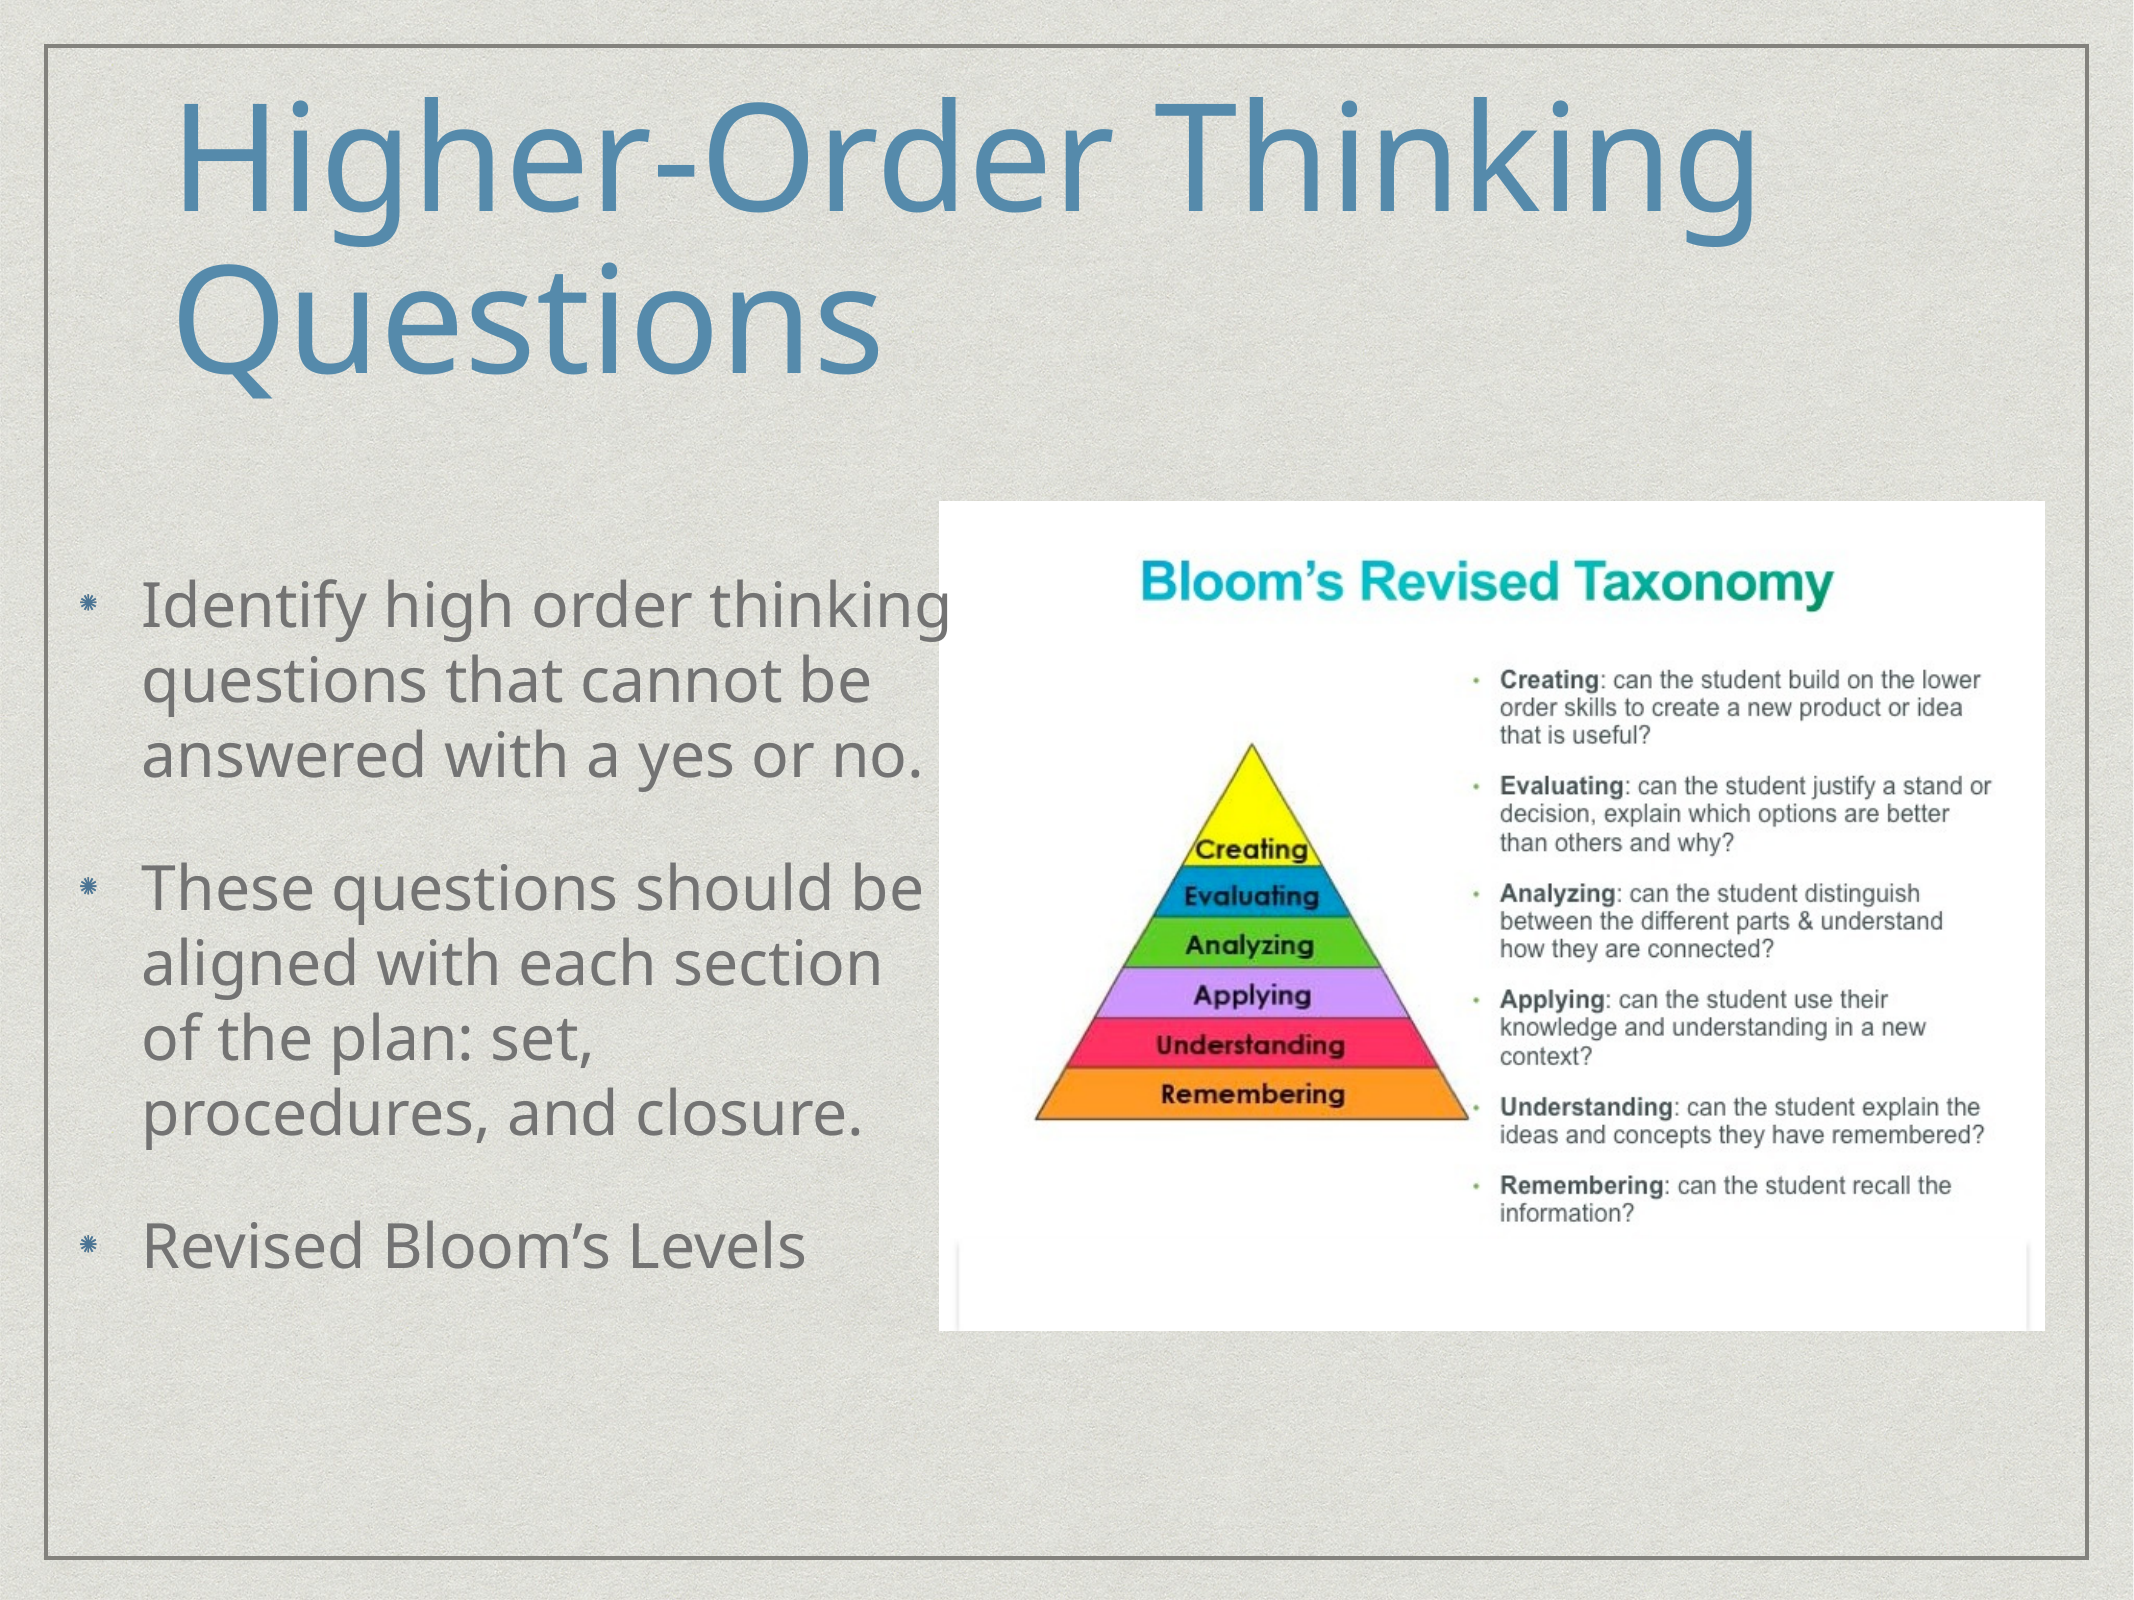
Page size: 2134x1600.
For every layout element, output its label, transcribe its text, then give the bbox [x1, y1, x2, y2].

picture [0, 0, 2134, 1600]
title Higher-Order Thinking Questions [170, 43, 1963, 445]
list Identify high order thinking questions that cannot be answered with a yes or no. These questions should be aligned with each section of the plan: set, procedures, and closure. Revised Bloom’s Levels [78, 453, 955, 1393]
